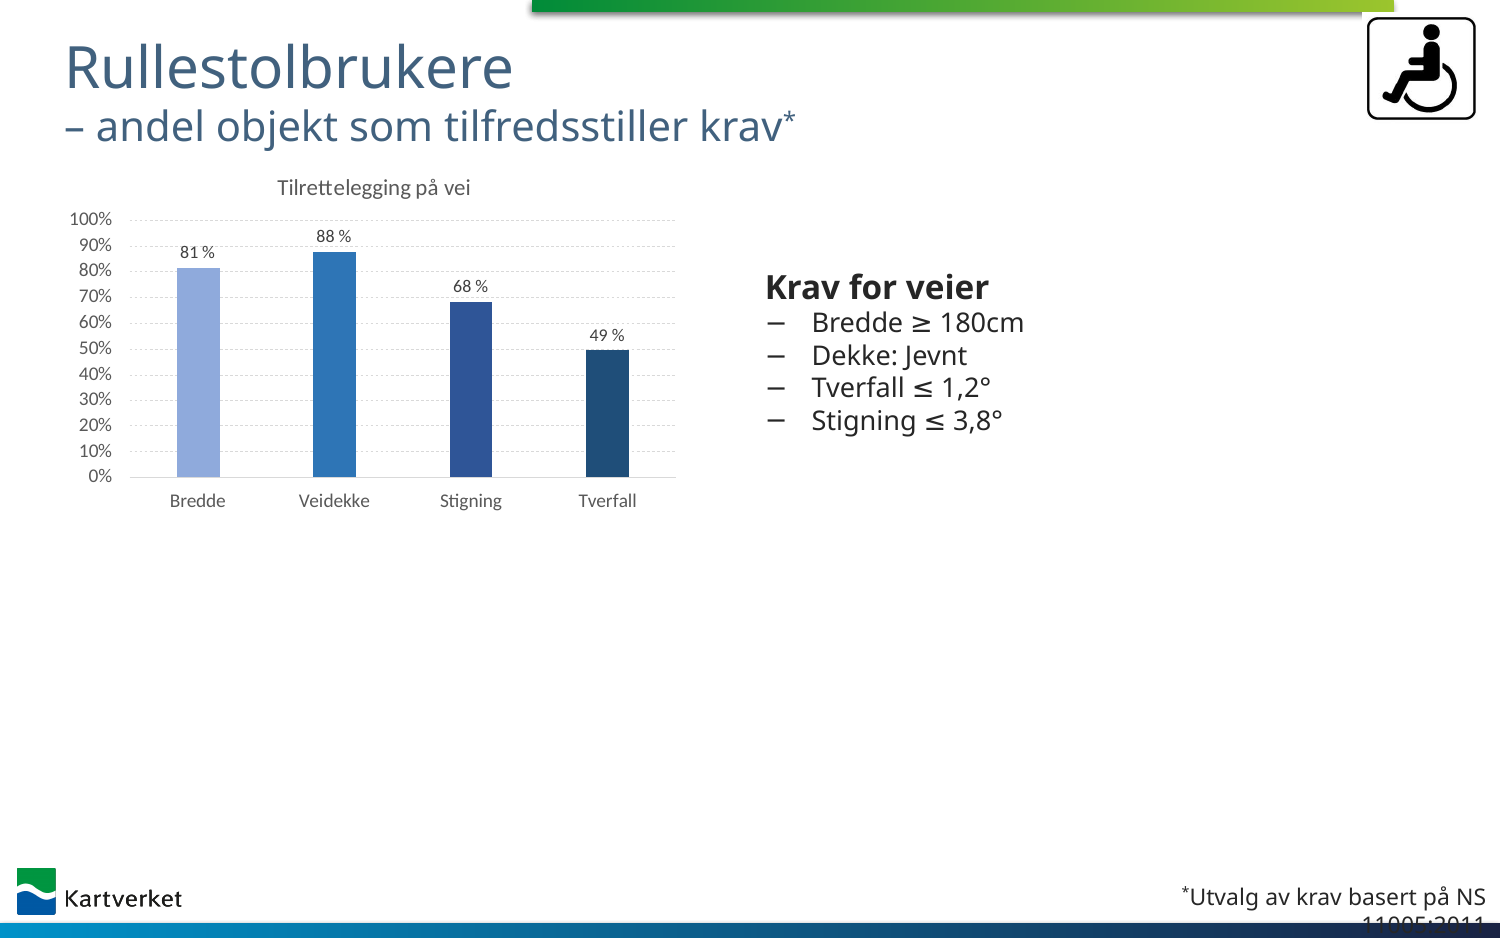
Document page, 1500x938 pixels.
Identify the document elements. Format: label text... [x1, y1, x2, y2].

text_box Krav for veier Bredde ≥ 180cm Dekke: Jevnt Tverfall ≤ 1,2° Stigning ≤ 3,8° [750, 258, 1234, 444]
picture [1362, 12, 1481, 126]
text_box *Utvalg av krav basert på NS 11005:2011 [1068, 873, 1500, 938]
picture [62, 166, 687, 519]
text_box Rullestolbrukere – andel objekt som tilfredsstiller krav* [49, 25, 1431, 158]
